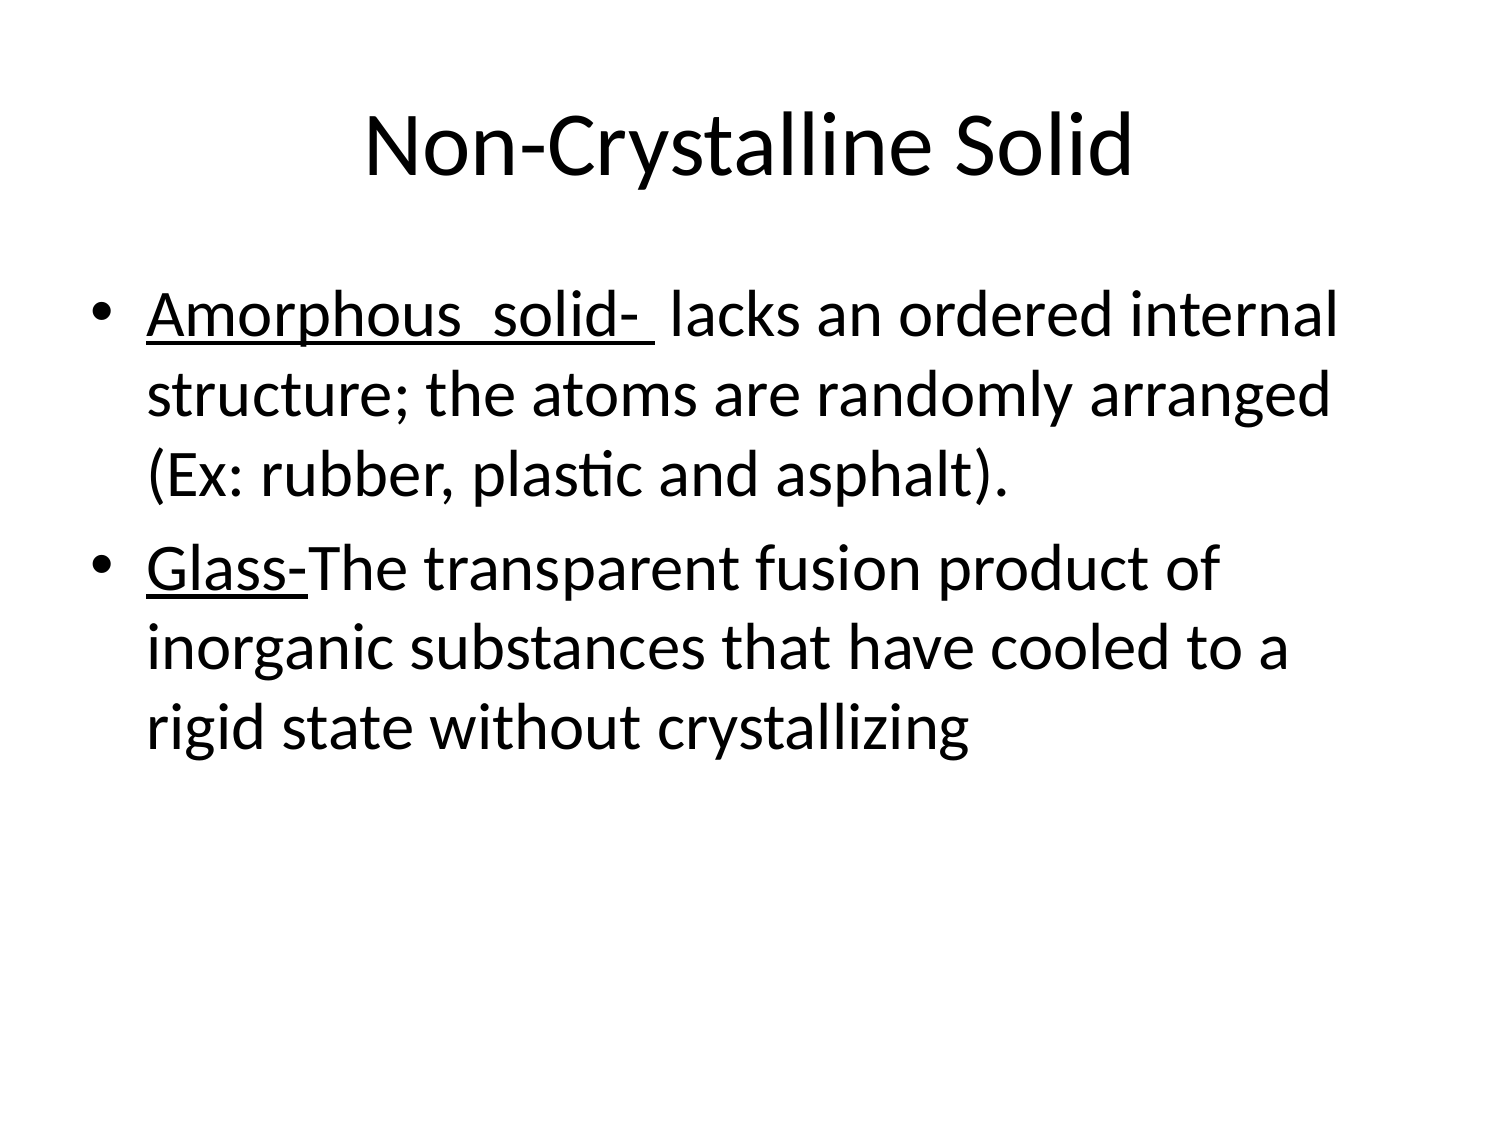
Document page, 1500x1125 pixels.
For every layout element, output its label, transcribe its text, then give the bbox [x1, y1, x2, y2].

title Non-Crystalline Solid [75, 45, 1425, 233]
list Amorphous solid- lacks an ordered internal structure; the atoms are randomly arranged (Ex: rubber, plastic and asphalt). Glass-The transparent fusion product of inorganic substances that have cooled to a rigid state without crystallizing [75, 262, 1425, 1005]
